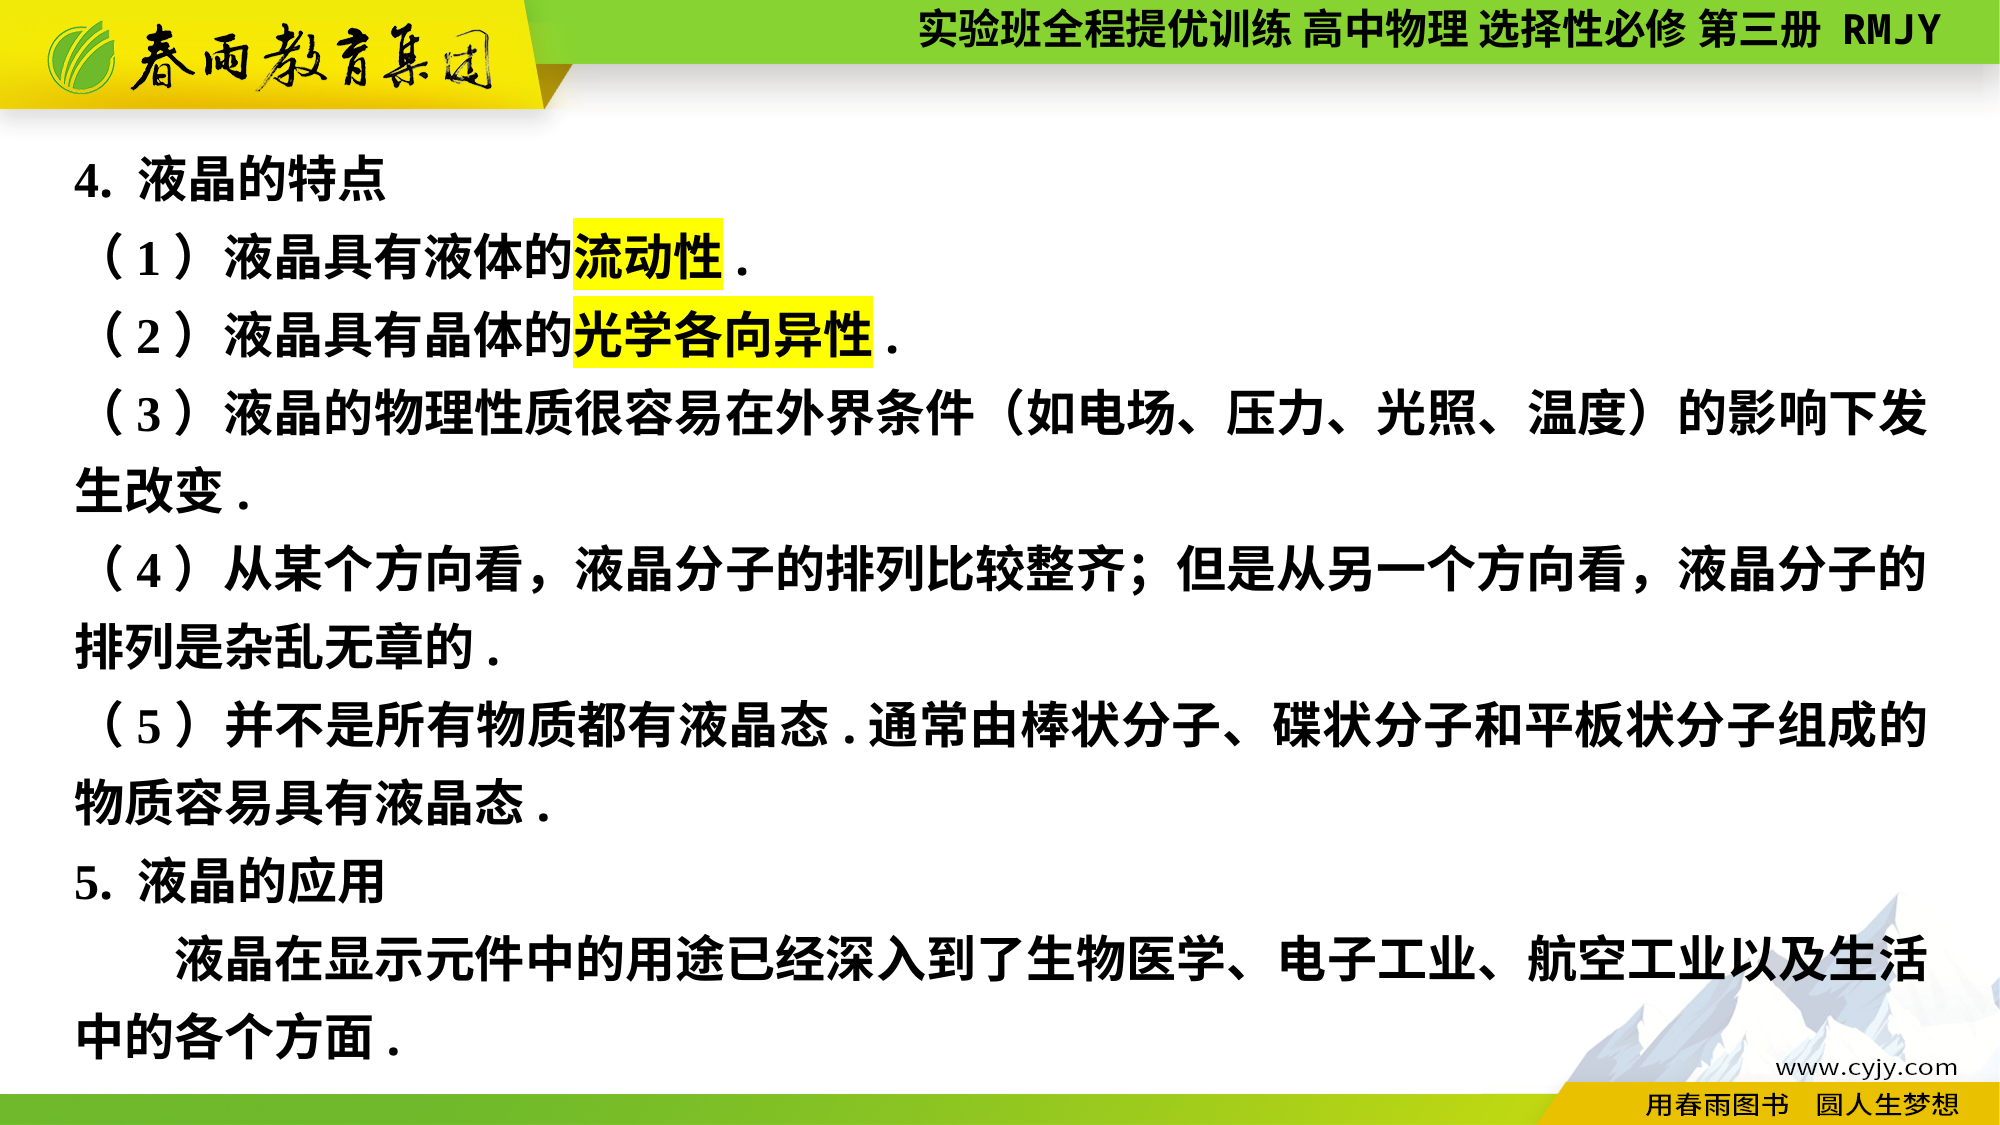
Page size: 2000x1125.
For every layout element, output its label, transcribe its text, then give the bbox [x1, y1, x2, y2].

picture [0, 0, 2000, 1125]
list 4. 液晶的特点 （1）液晶具有液体的流动性. （2）液晶具有晶体的光学各向异性. （3）液晶的物理性质很容易在外界条件（如电场、压力、光照、温度）的影响下发生改变. （4）从某个方向看，液晶分子的排列比较整齐；但是从另一个方向看，液晶分子的排列是杂乱无章的. （5）并不是所有物质都有液晶态.通常由棒状分子、碟状分子和平板状分子组成的物质容易具有液晶态. 5. 液晶的应用 液晶在显示元件中的用途已经深入到了生物医学、电子工业、航空工业以及生活中的各个方面. [59, 122, 1944, 1075]
